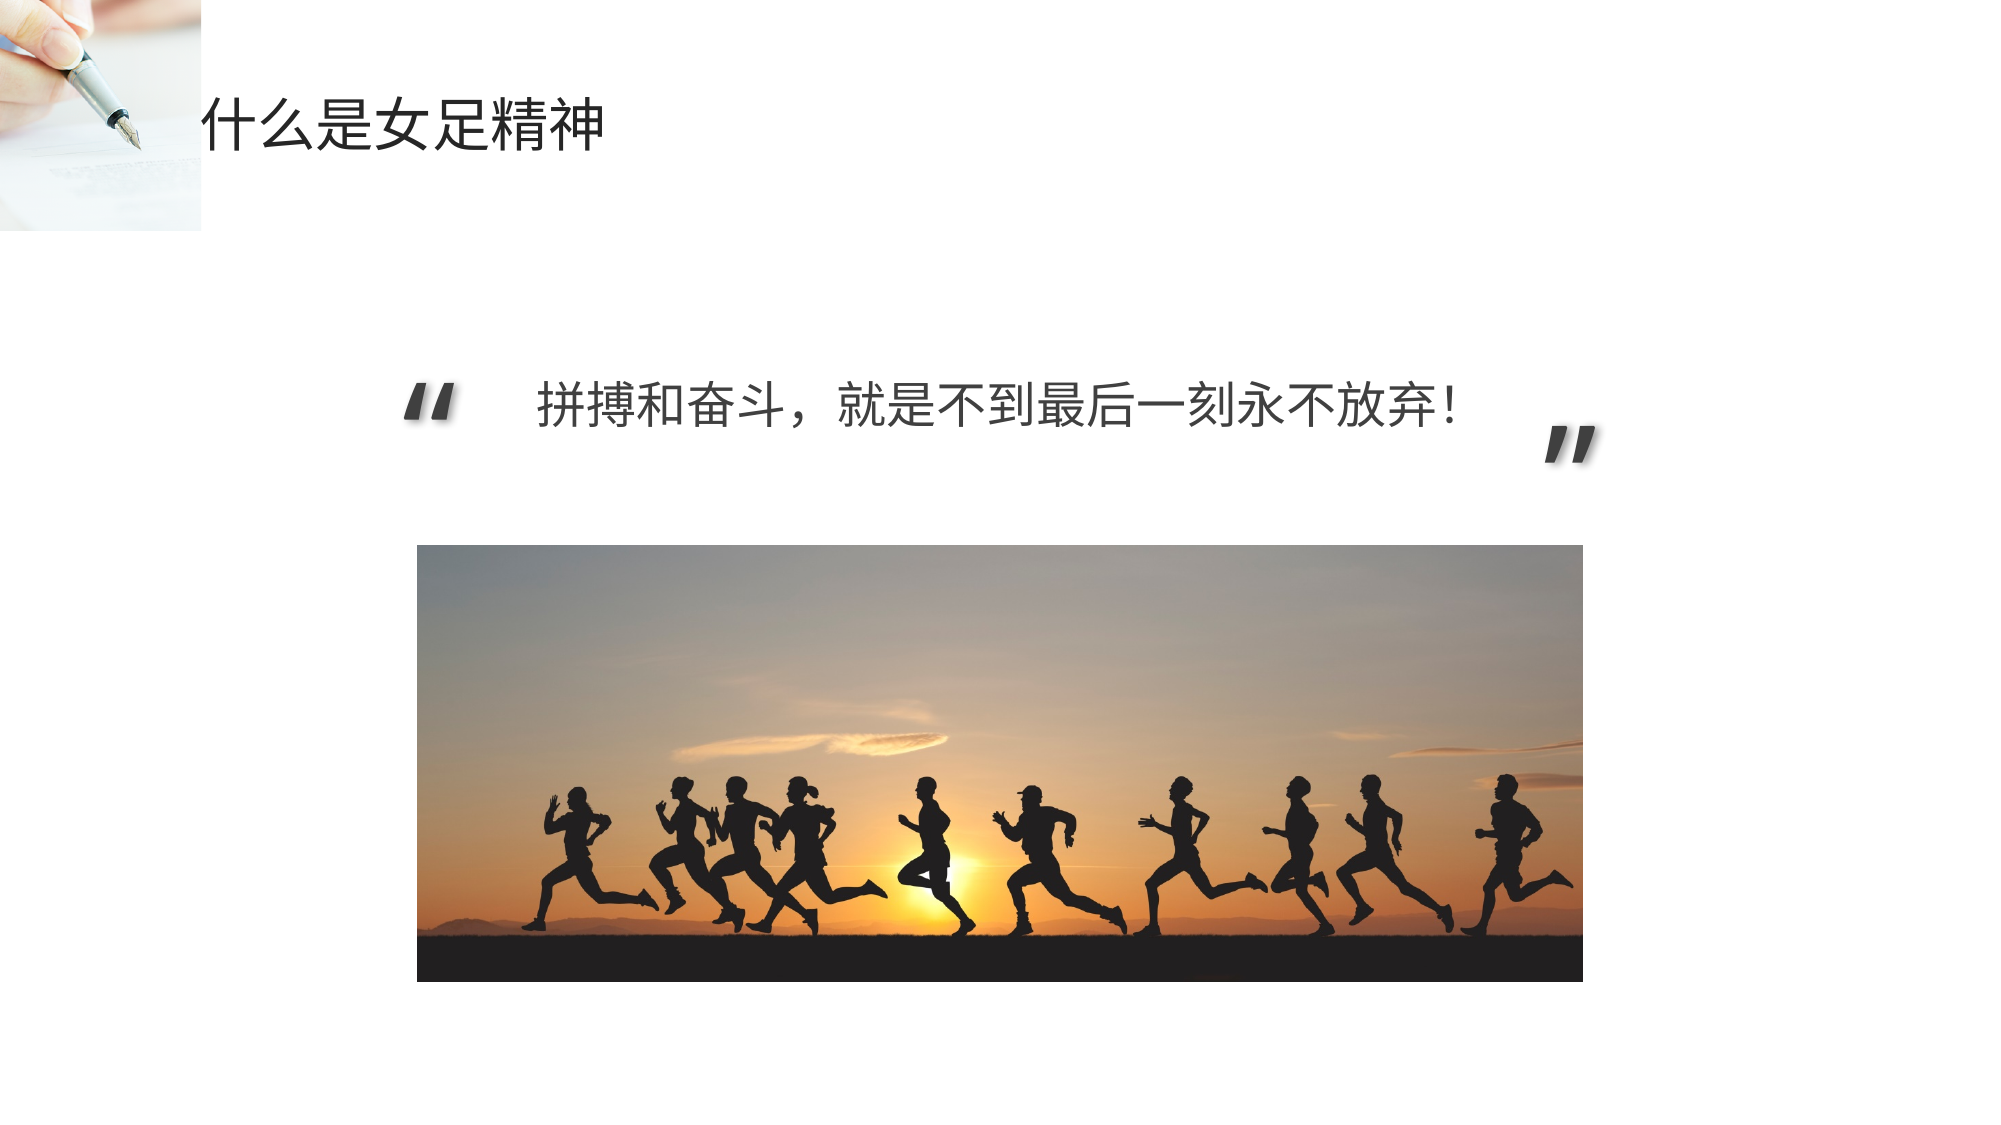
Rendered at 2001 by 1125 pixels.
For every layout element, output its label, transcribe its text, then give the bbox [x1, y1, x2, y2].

text_box 调整心态 制定计划 [0, 0, 170, 162]
text_box 什么是女足精神 [184, 80, 1185, 166]
picture [0, 0, 141, 132]
picture [417, 573, 1583, 982]
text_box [338, 333, 1662, 573]
